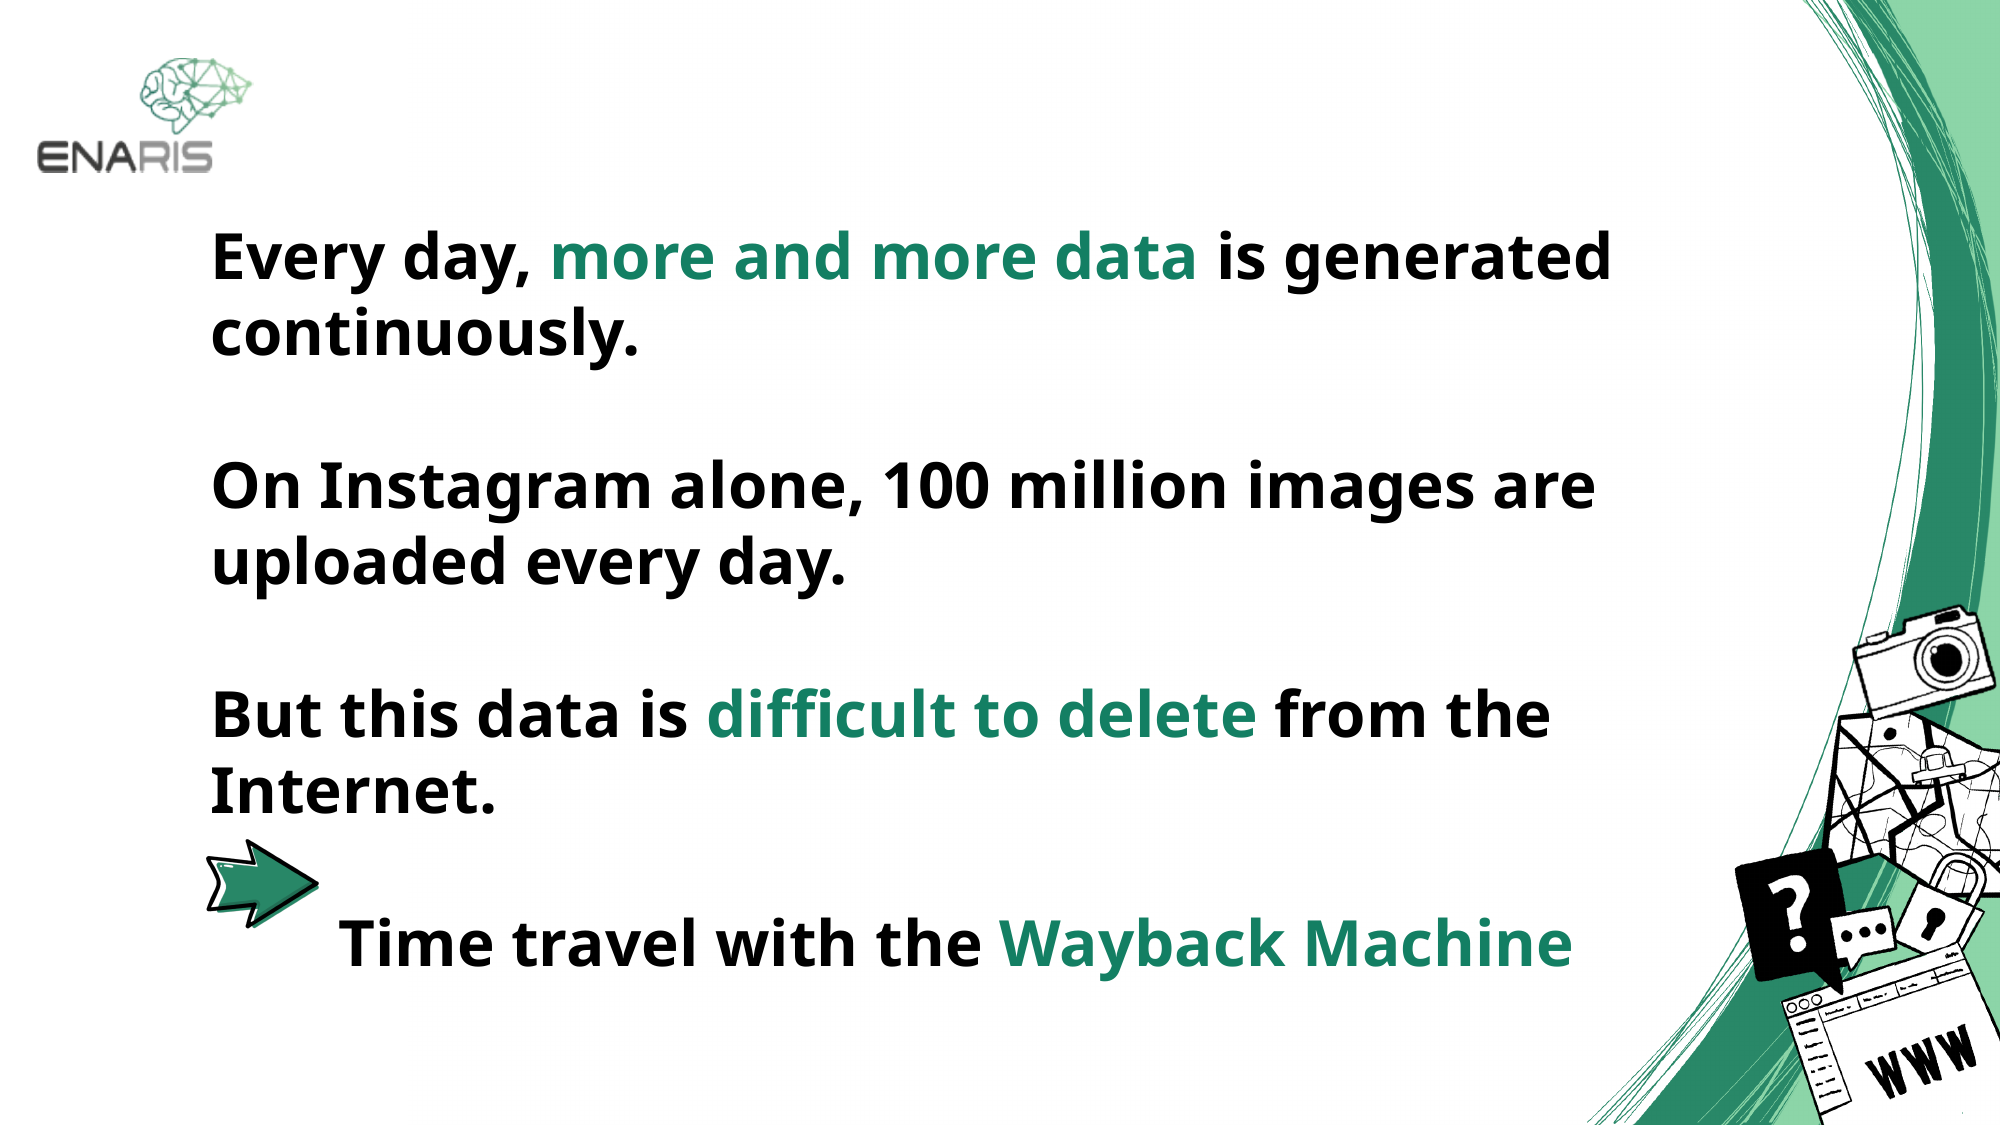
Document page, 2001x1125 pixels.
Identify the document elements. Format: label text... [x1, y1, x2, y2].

picture [37, 58, 254, 173]
picture [408, 0, 2000, 1125]
picture [195, 817, 330, 953]
title Every day, more and more data is generated continuously. On Instagram alone, 100 million images are uploaded every day. But this data is difficult to delete from the Internet. Time travel with the Wayback Machine [195, 207, 1805, 1064]
